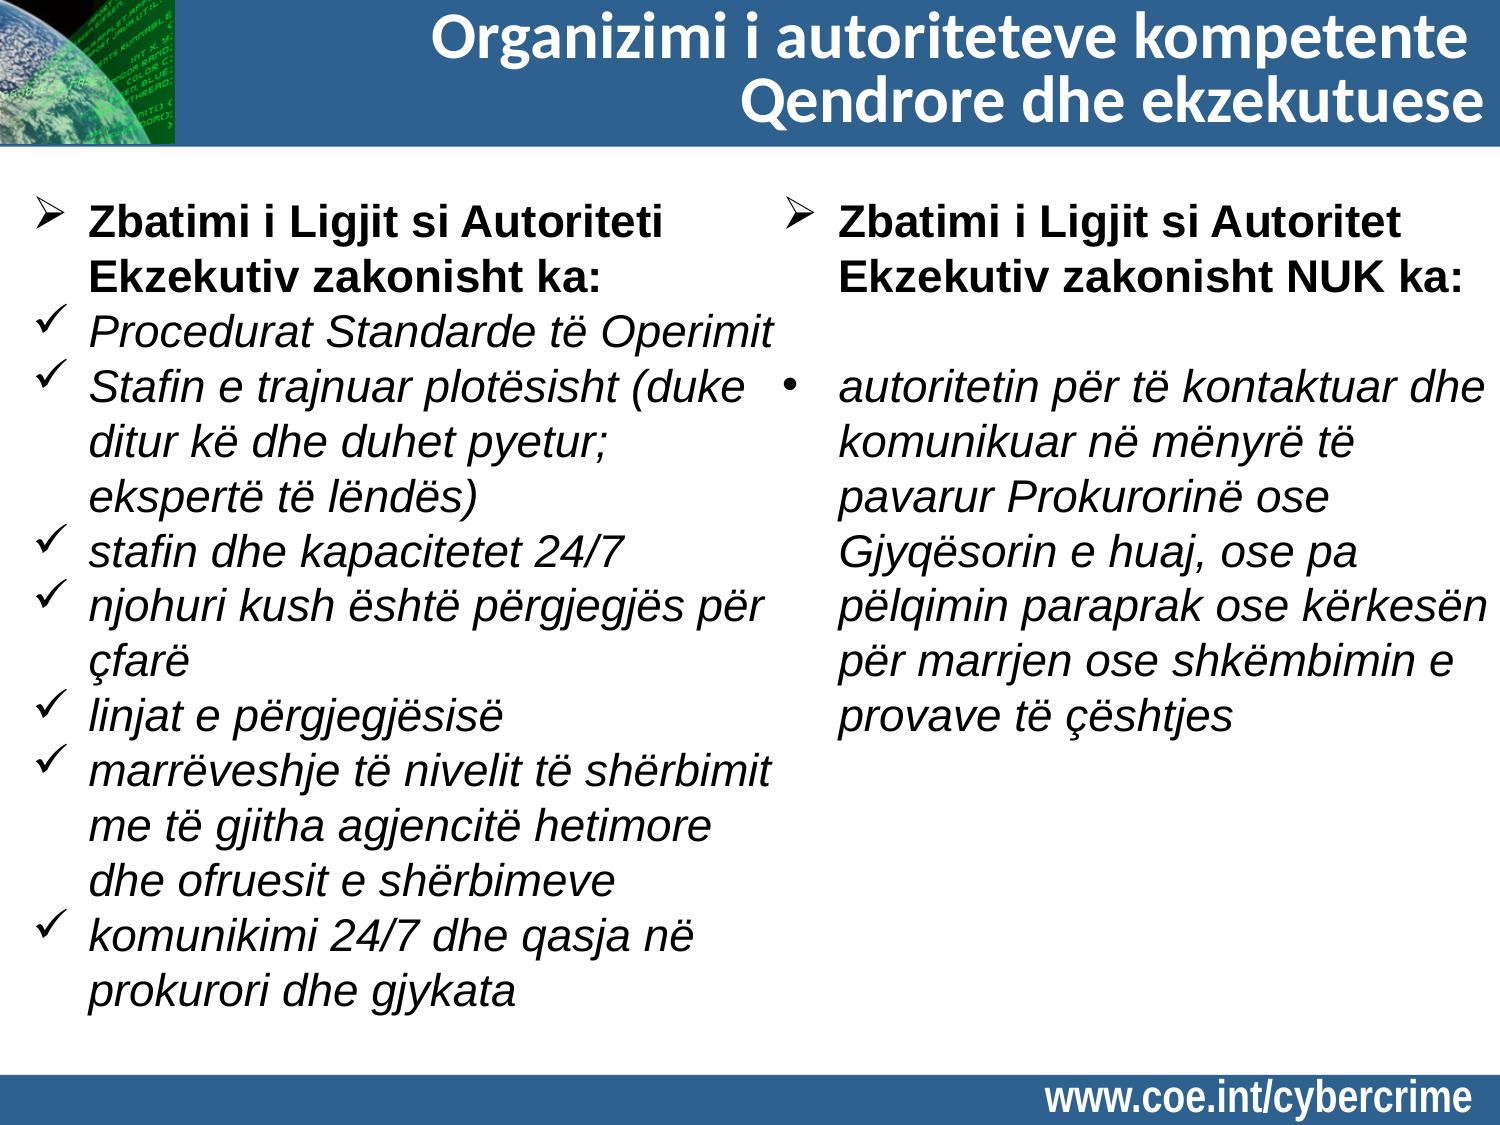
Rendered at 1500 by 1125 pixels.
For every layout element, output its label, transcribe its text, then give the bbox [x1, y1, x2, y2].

text_box [0, 1073, 1030, 1125]
picture [0, 0, 175, 144]
text_box Zbatimi i Ligjit si Autoritet Ekzekutiv zakonisht NUK ka: autoritetin për të kontaktuar dhe komunikuar në mënyrë të pavarur Prokurorinë ose Gjyqësorin e huaj, ose pa pëlqimin paraprak ose kërkesën për marrjen ose shkëmbimin e provave të çështjes [767, 183, 1500, 749]
text_box Organizimi i autoriteteve kompetente Qendrore dhe ekzekutuese [177, 0, 1500, 149]
text_box www.coe.int/cybercrime [1030, 1059, 1500, 1125]
text_box Zbatimi i Ligjit si Autoriteti Ekzekutiv zakonisht ka: Procedurat Standarde të Operimit Stafin e trajnuar plotësisht (duke ditur kë dhe duhet pyetur; ekspertë të lëndës) stafin dhe kapacitetet 24/7 njohuri kush është përgjegjës për çfarë linjat e përgjegjësisë marrëveshje të nivelit të shërbimit me të gjitha agjencitë hetimore dhe ofruesit e shërbimeve komunikimi 24/7 dhe qasja në prokurori dhe gjykata [17, 183, 800, 1079]
